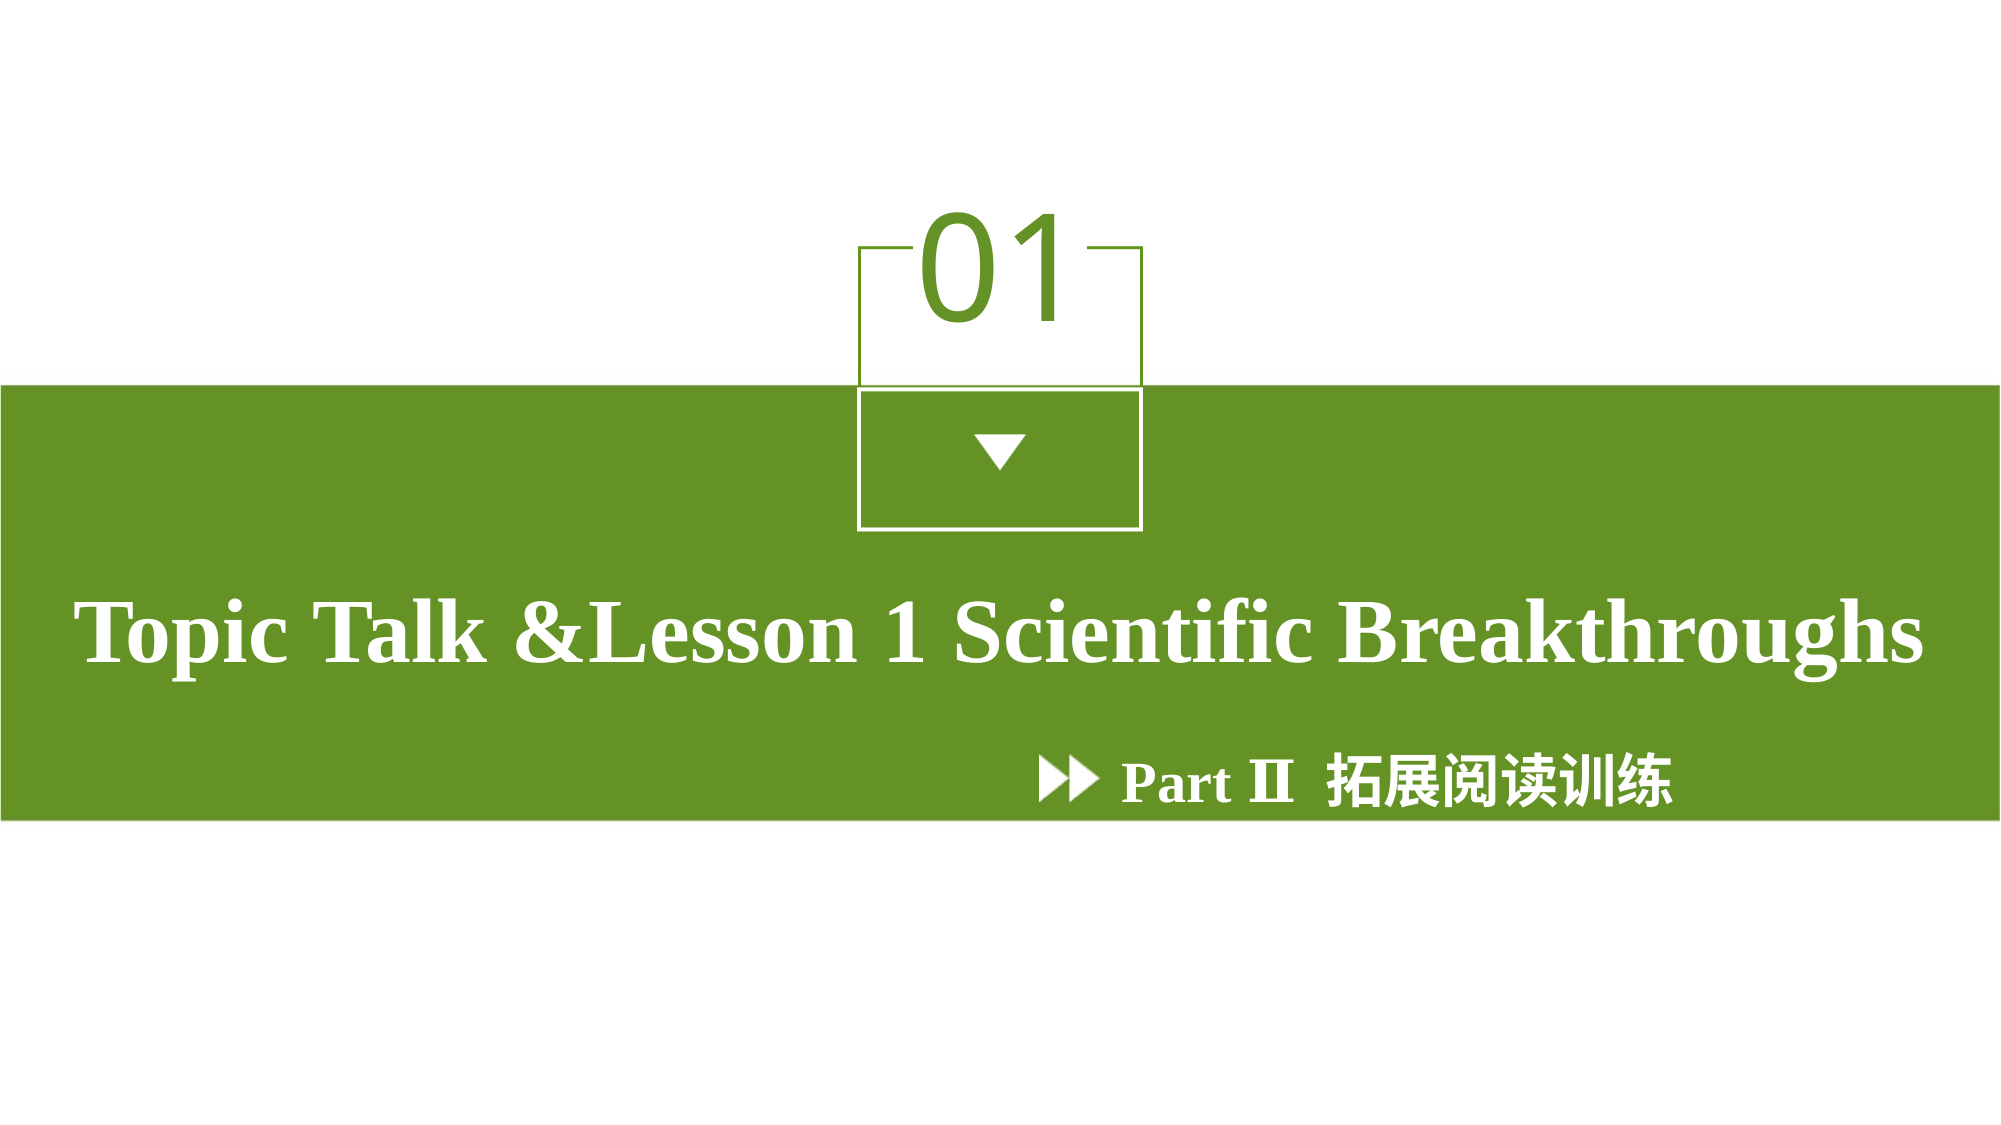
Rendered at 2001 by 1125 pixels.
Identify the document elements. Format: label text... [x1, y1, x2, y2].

picture [0, 732, 2000, 1125]
text_box Topic Talk &Lesson 1 Scientific Breakthroughs [0, 518, 2000, 732]
text_box Part Ⅱ 拓展阅读训练 [1121, 738, 1997, 821]
text_box 01 [896, 171, 1106, 353]
picture [0, 0, 2000, 518]
